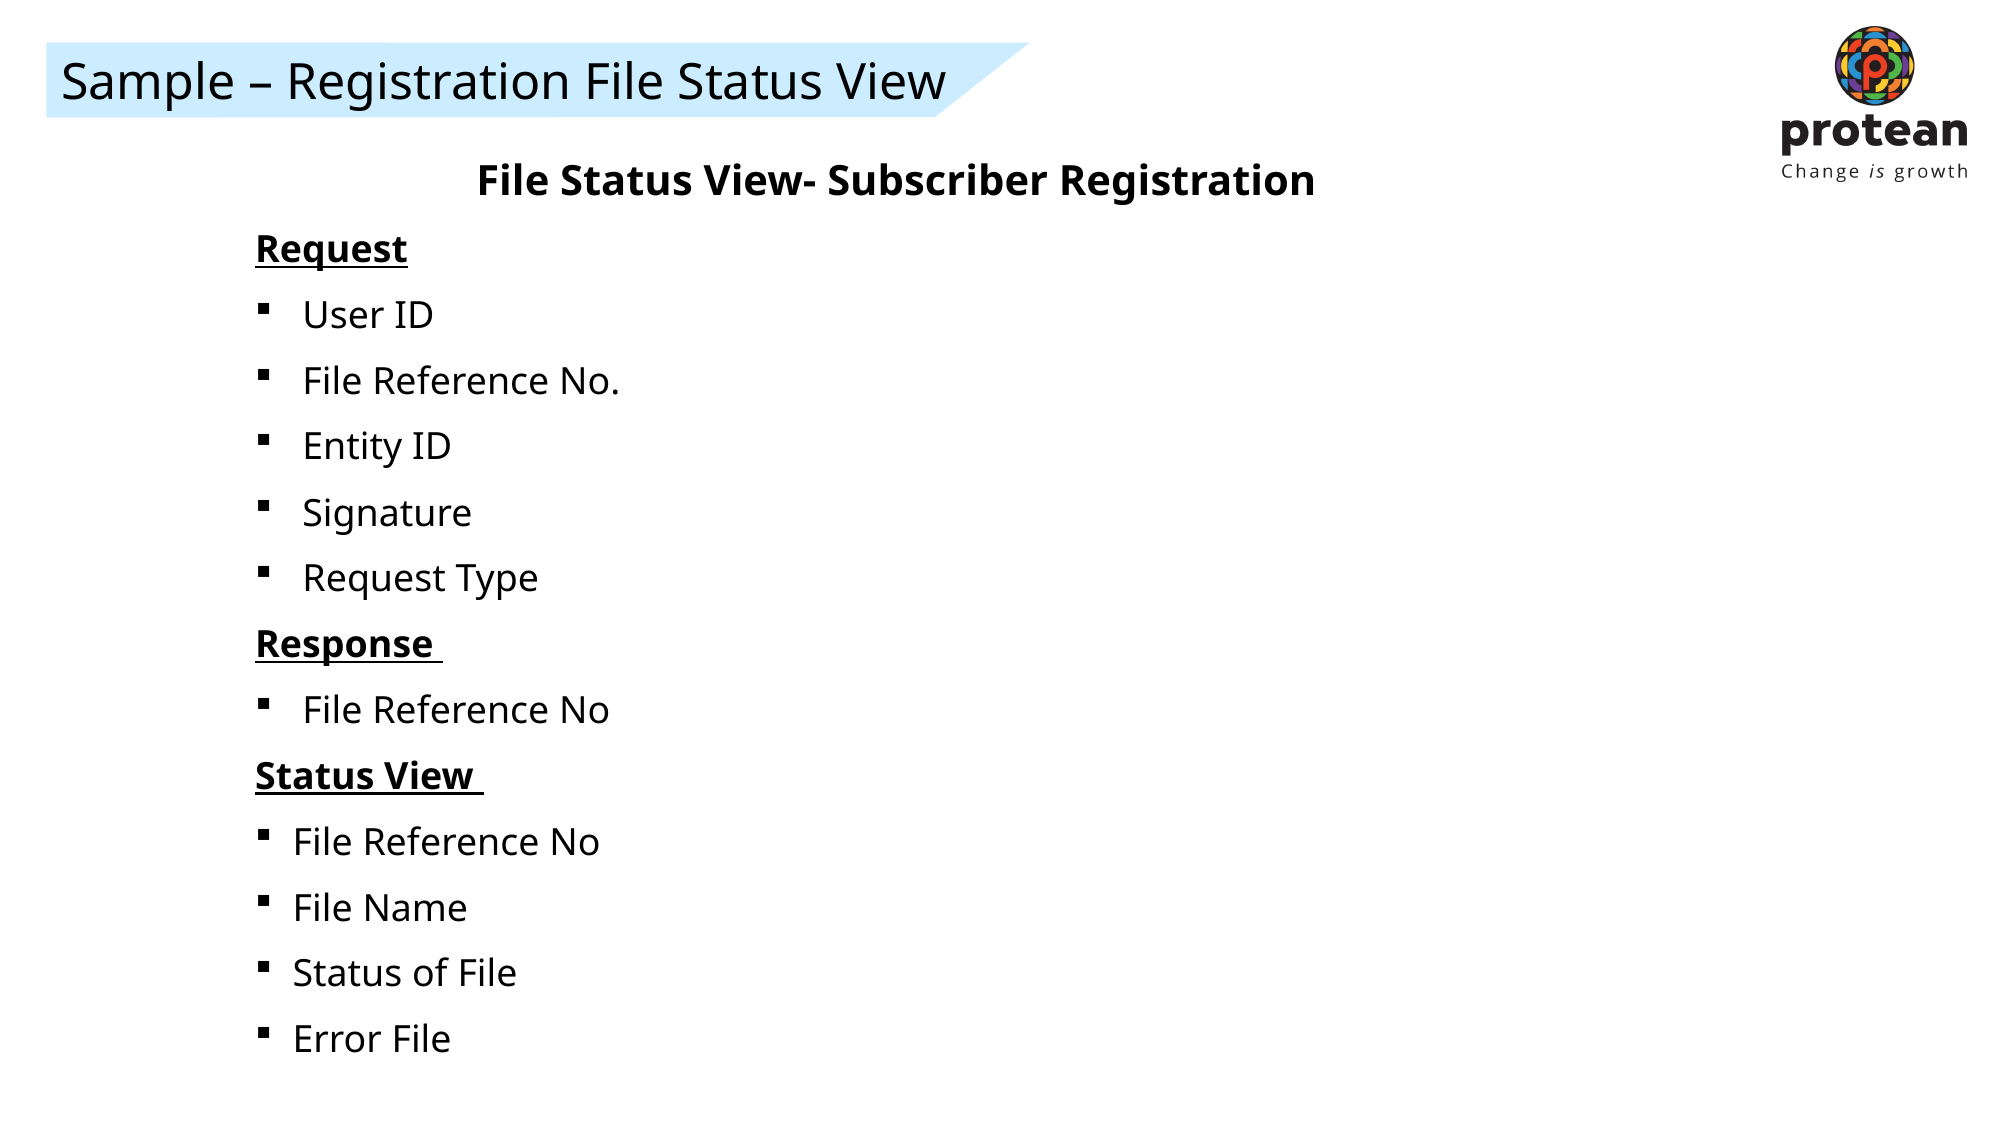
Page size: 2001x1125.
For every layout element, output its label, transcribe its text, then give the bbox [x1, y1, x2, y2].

list File Status View- Subscriber Registration Request User ID File Reference No. Entity ID Signature Request Type Response File Reference No Status View File Reference No File Name Status of File Error File [240, 146, 1553, 1122]
text_box Sample – Registration File Status View [46, 42, 1030, 118]
picture [1782, 26, 1967, 182]
